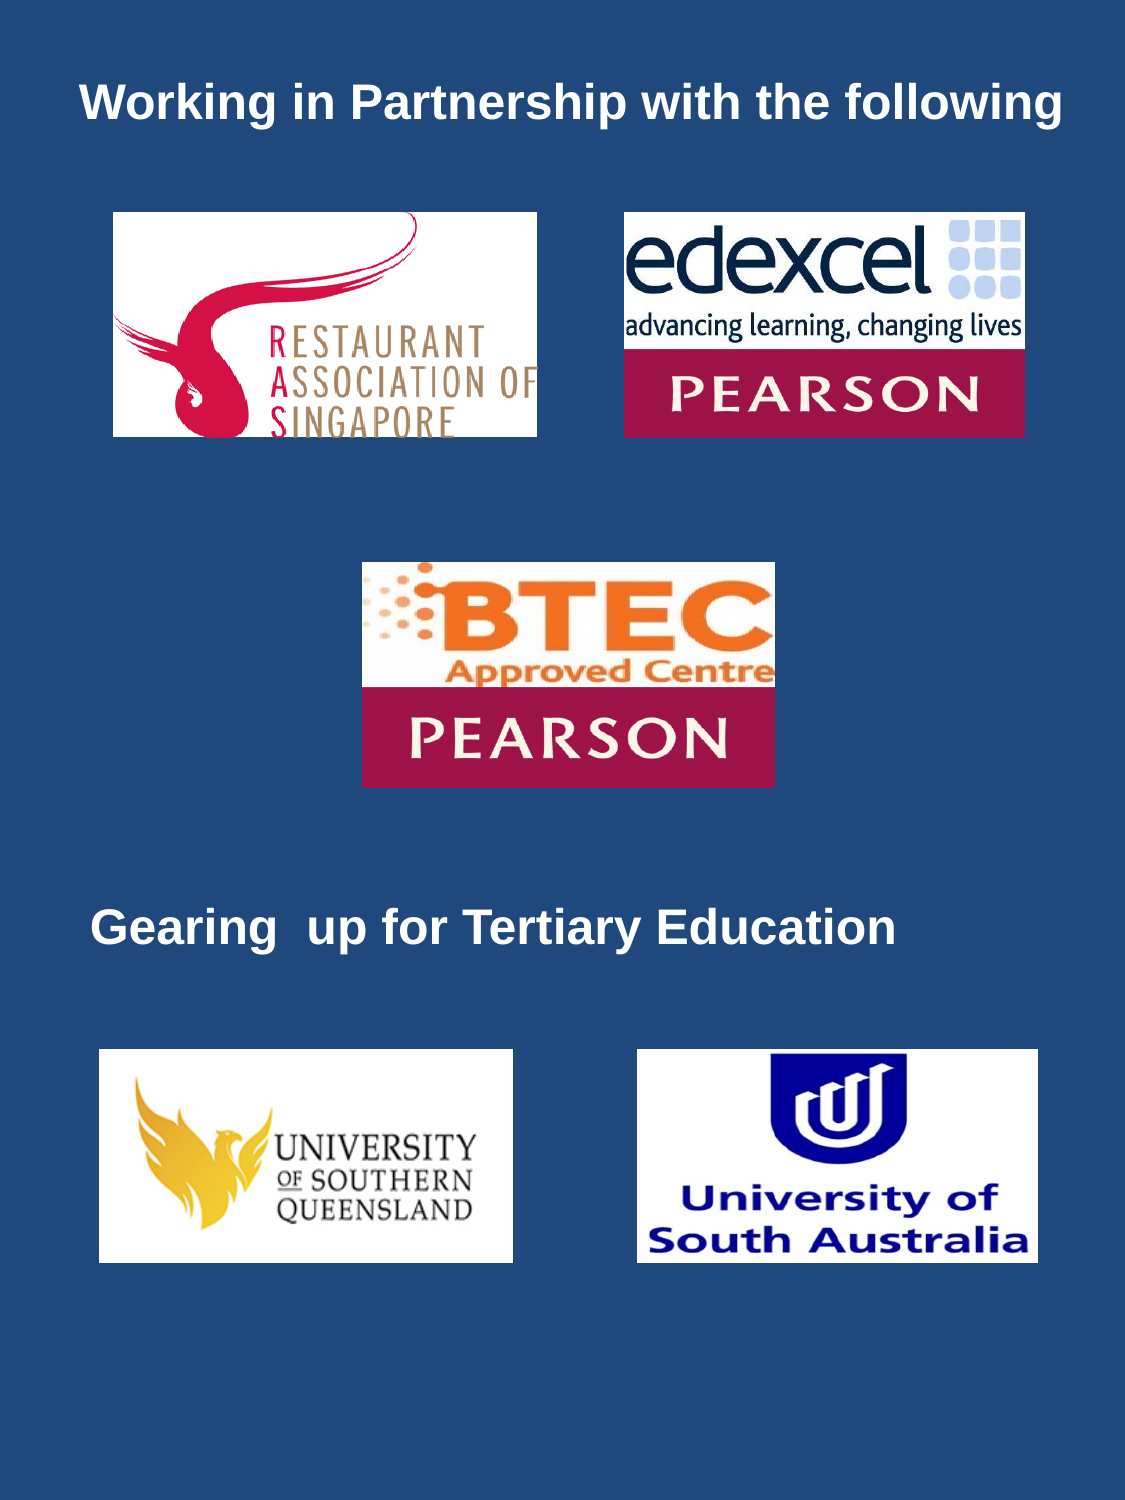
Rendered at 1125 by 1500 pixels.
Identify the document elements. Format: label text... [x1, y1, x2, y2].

text_box Gearing up for Tertiary Education [75, 887, 1025, 963]
picture [637, 1049, 1038, 1263]
picture [99, 1049, 513, 1263]
picture [362, 562, 776, 788]
picture [624, 212, 1026, 438]
picture [112, 212, 538, 438]
text_box Working in Partnership with the following [49, 62, 1088, 138]
